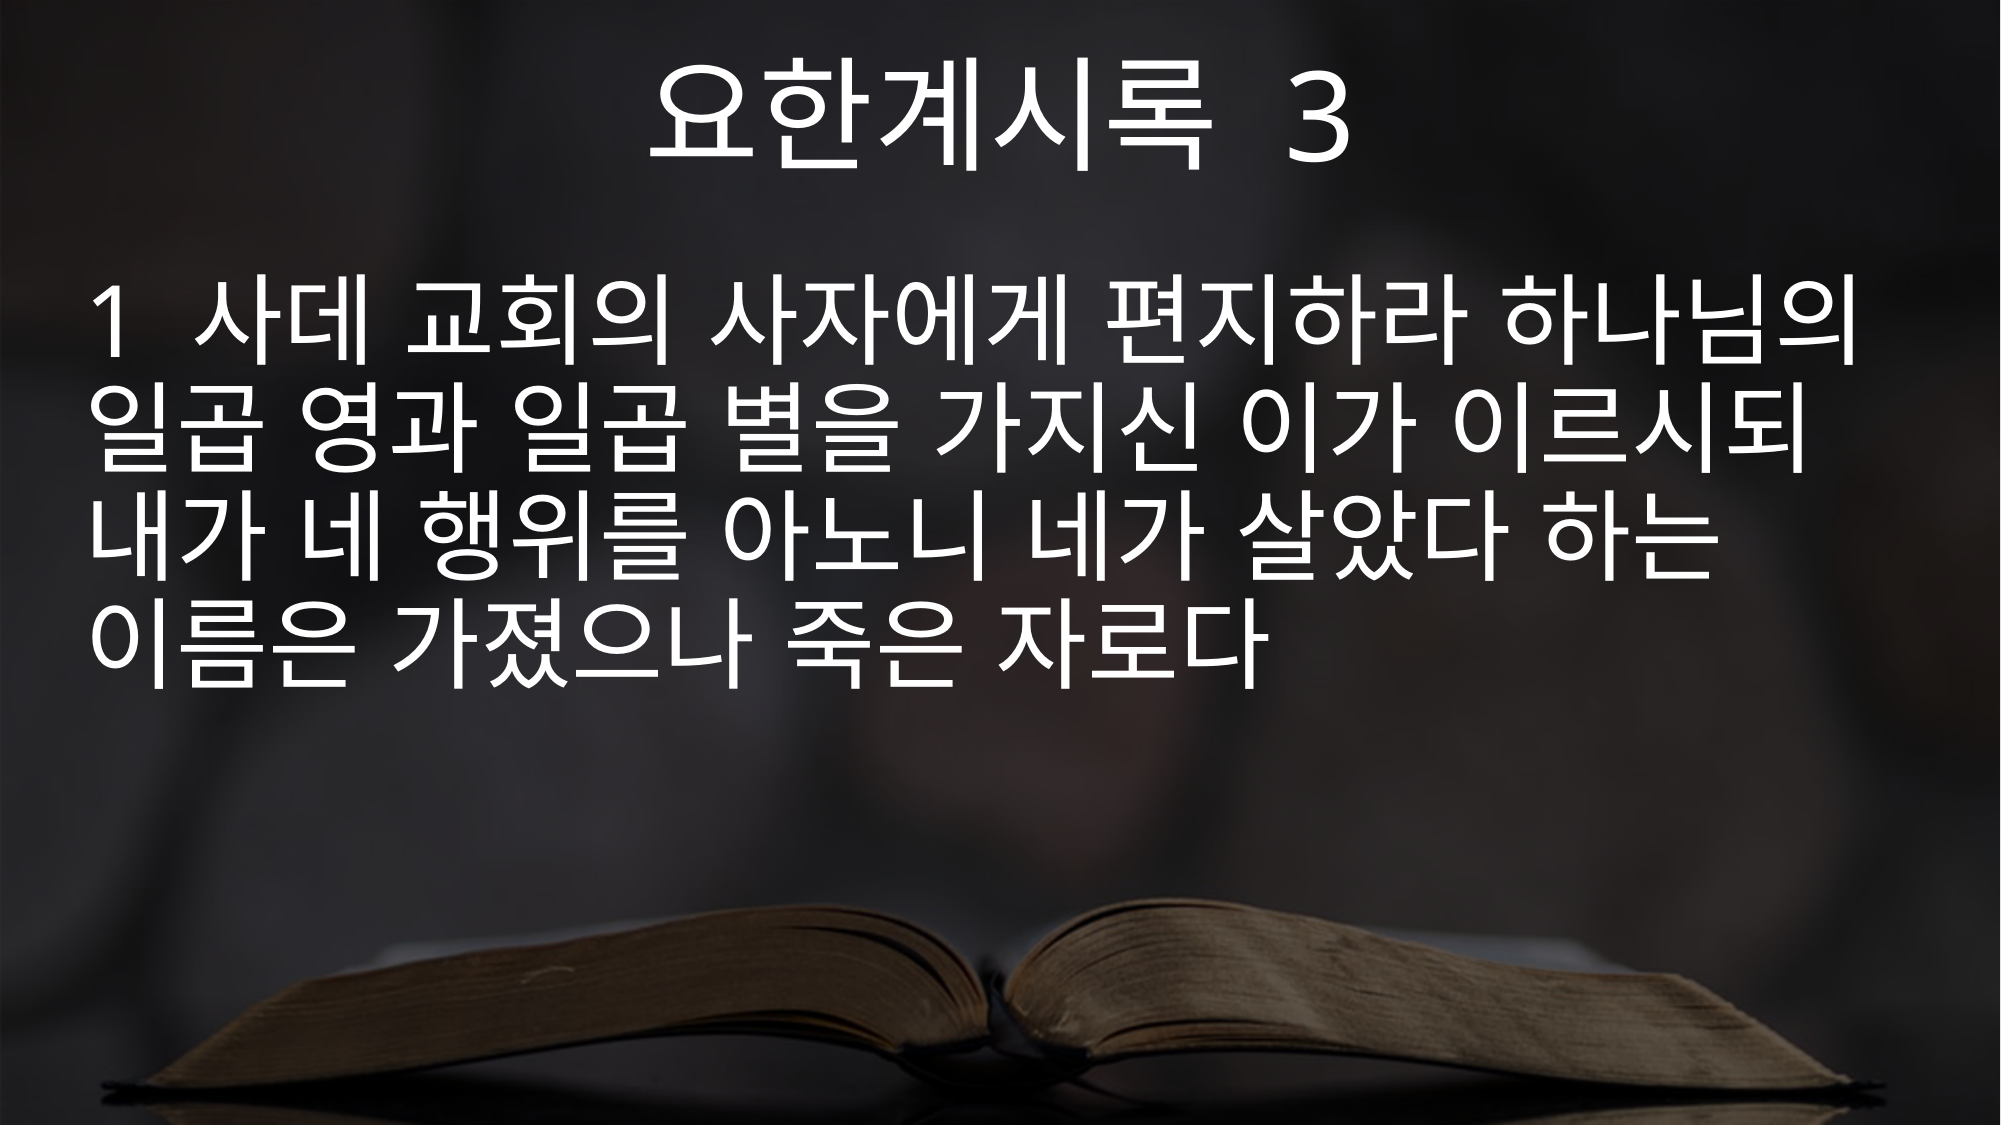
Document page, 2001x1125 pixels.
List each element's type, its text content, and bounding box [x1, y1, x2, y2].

list 1 사데 교회의 사자에게 편지하라 하나님의 일곱 영과 일곱 별을 가지신 이가 이르시되 내가 네 행위를 아노니 네가 살았다 하는 이름은 가졌으나 죽은 자로다 [69, 263, 1953, 423]
footer 요한계시록 3 [0, 32, 2000, 192]
picture [0, 0, 2001, 1125]
